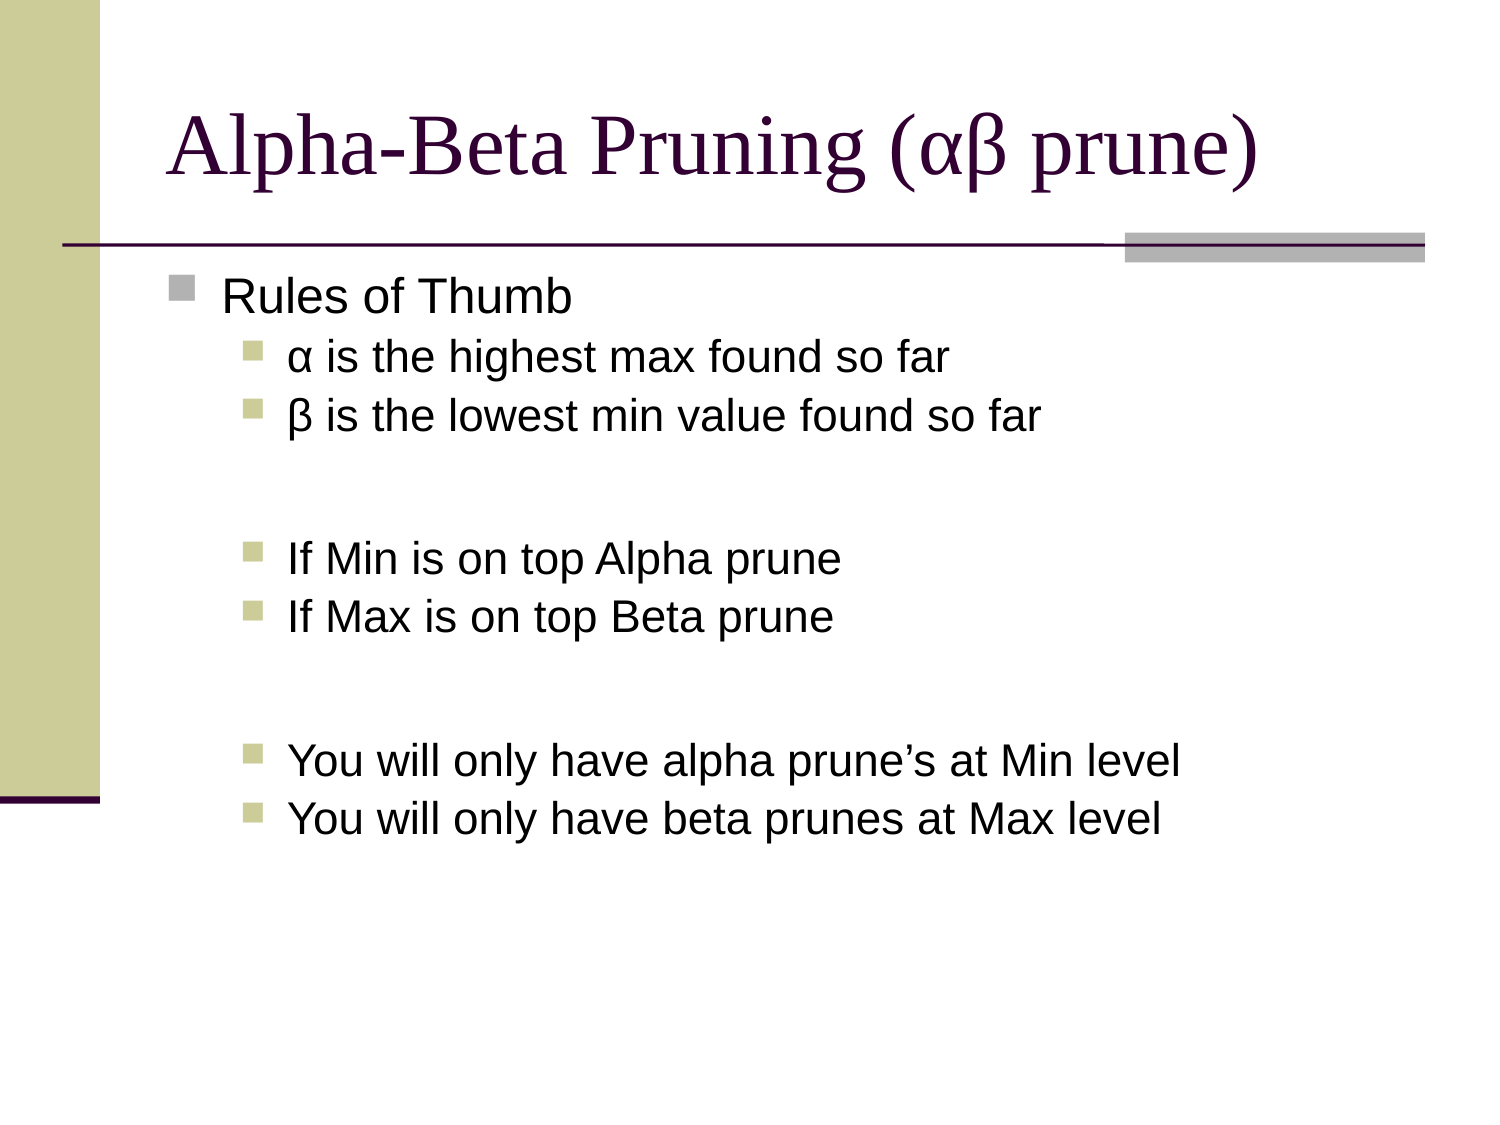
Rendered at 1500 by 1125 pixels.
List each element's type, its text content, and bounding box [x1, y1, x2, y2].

list Rules of Thumb α is the highest max found so far β is the lowest min value found so far If Min is on top Alpha prune If Max is on top Beta prune You will only have alpha prune’s at Min level You will only have beta prunes at Max level [149, 262, 1426, 1006]
title Alpha-Beta Pruning (αβ prune) [149, 45, 1426, 234]
